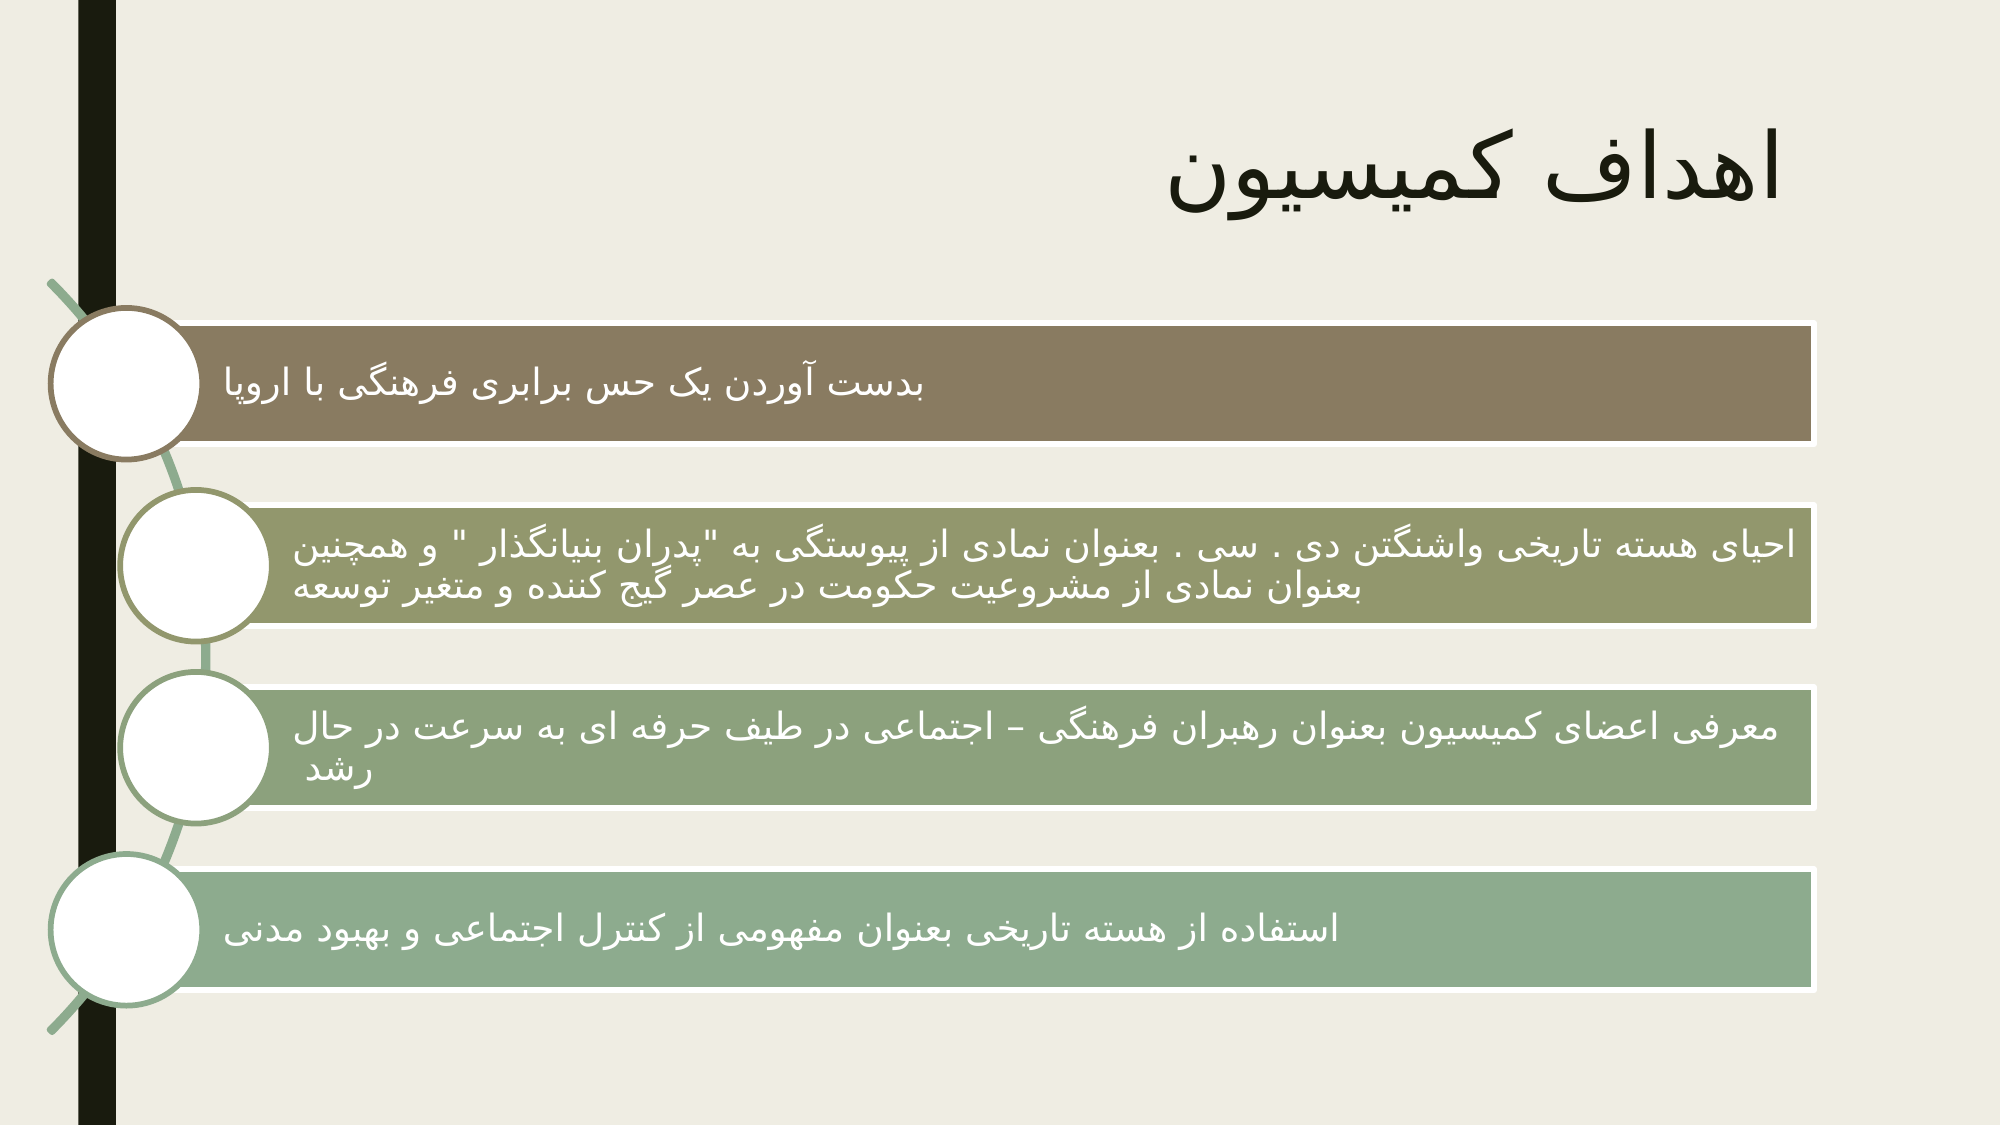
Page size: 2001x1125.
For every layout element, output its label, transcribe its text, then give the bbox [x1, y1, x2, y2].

title اهداف کمیسیون [225, 112, 1800, 262]
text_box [37, 262, 1825, 1052]
